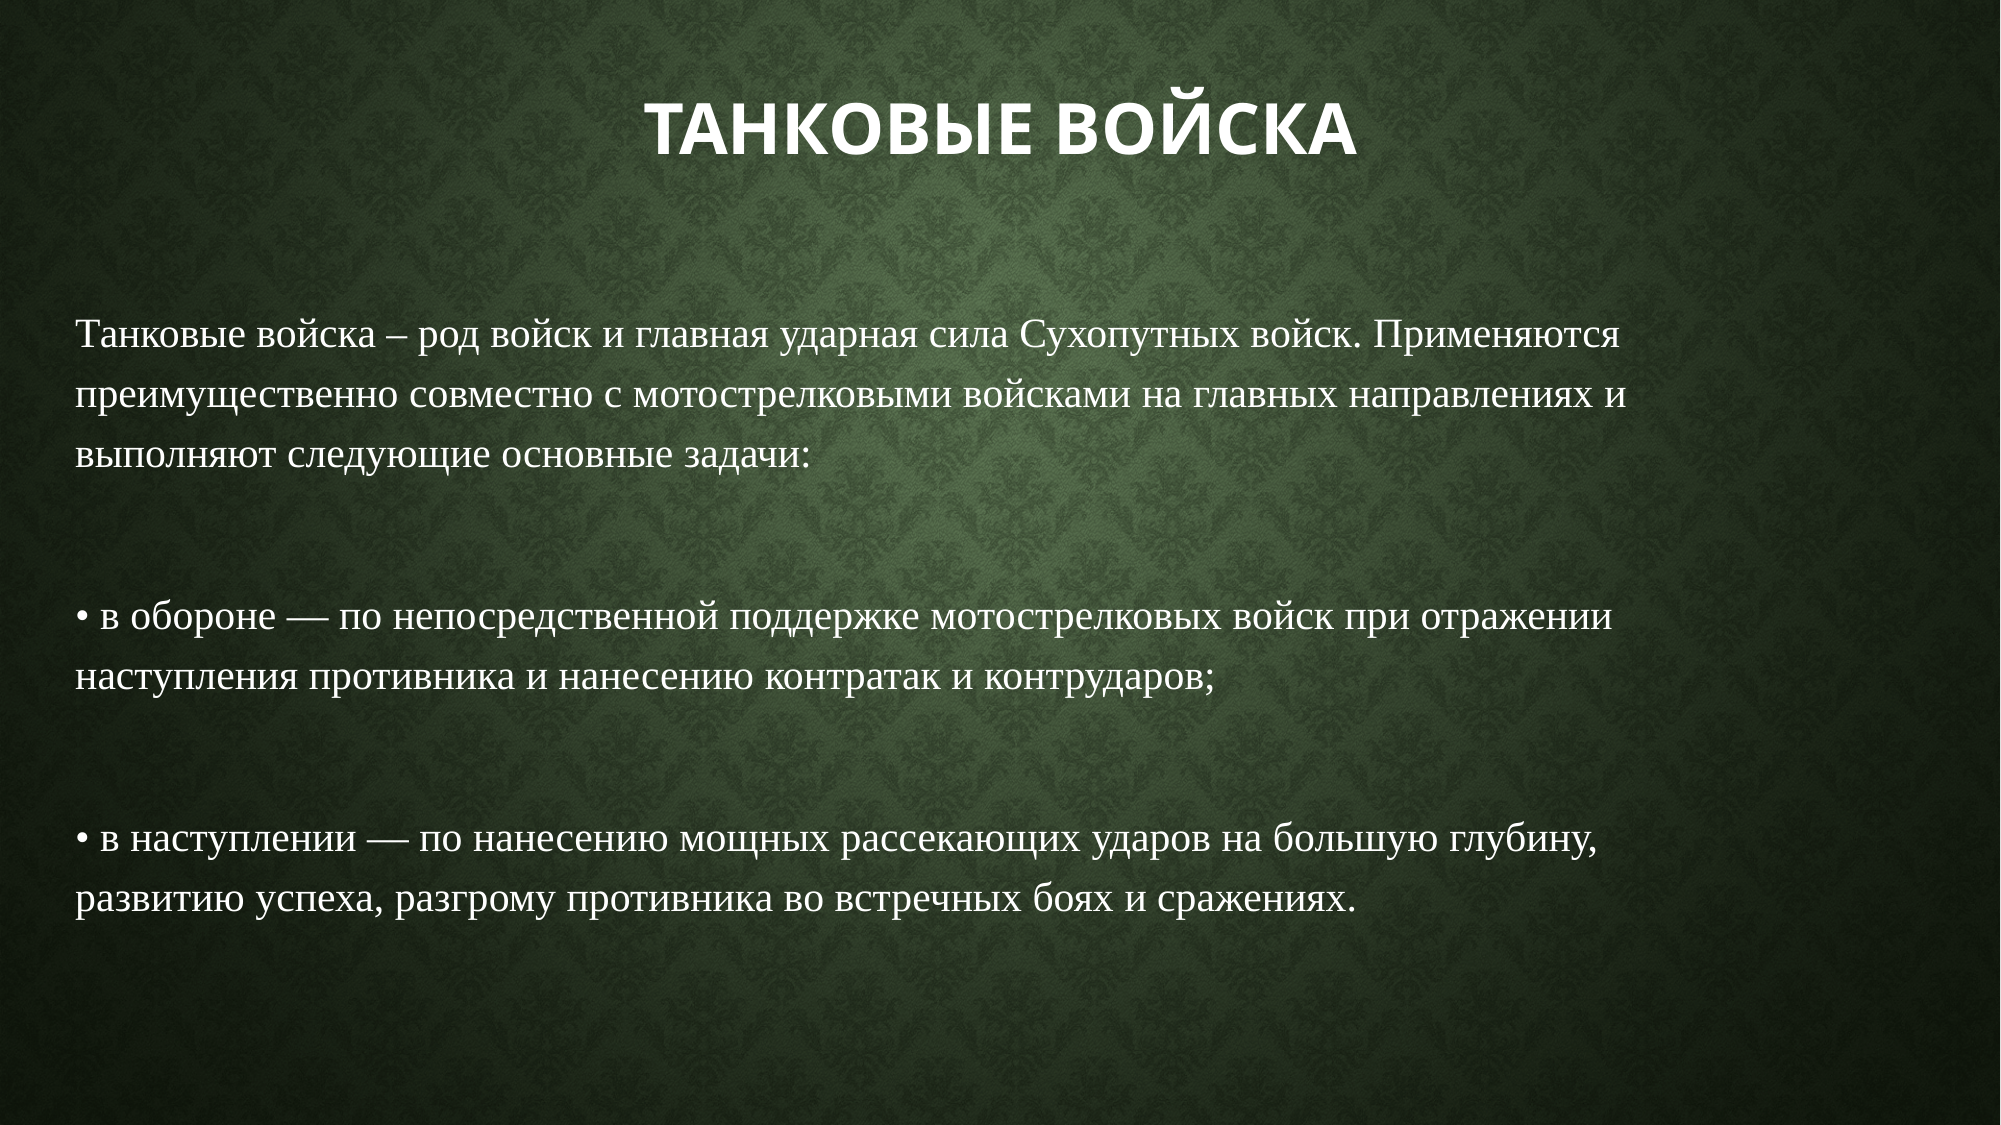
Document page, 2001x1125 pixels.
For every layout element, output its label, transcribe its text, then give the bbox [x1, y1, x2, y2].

list Танковые войска – род войск и главная ударная сила Сухопутных войск. Применяются преимущественно совместно с мотострелковыми войсками на главных направлениях и выполняют следующие основные задачи: • в обороне — по непосредственной поддержке мотострелковых войск при отражении наступления противника и нанесению контратак и контрударов; • в наступлении — по нанесению мощных рассекающих ударов на большую глубину, развитию успеха, разгрому противника во встречных боях и сражениях. [60, 288, 1657, 535]
title Танковые войска [201, 45, 1799, 178]
